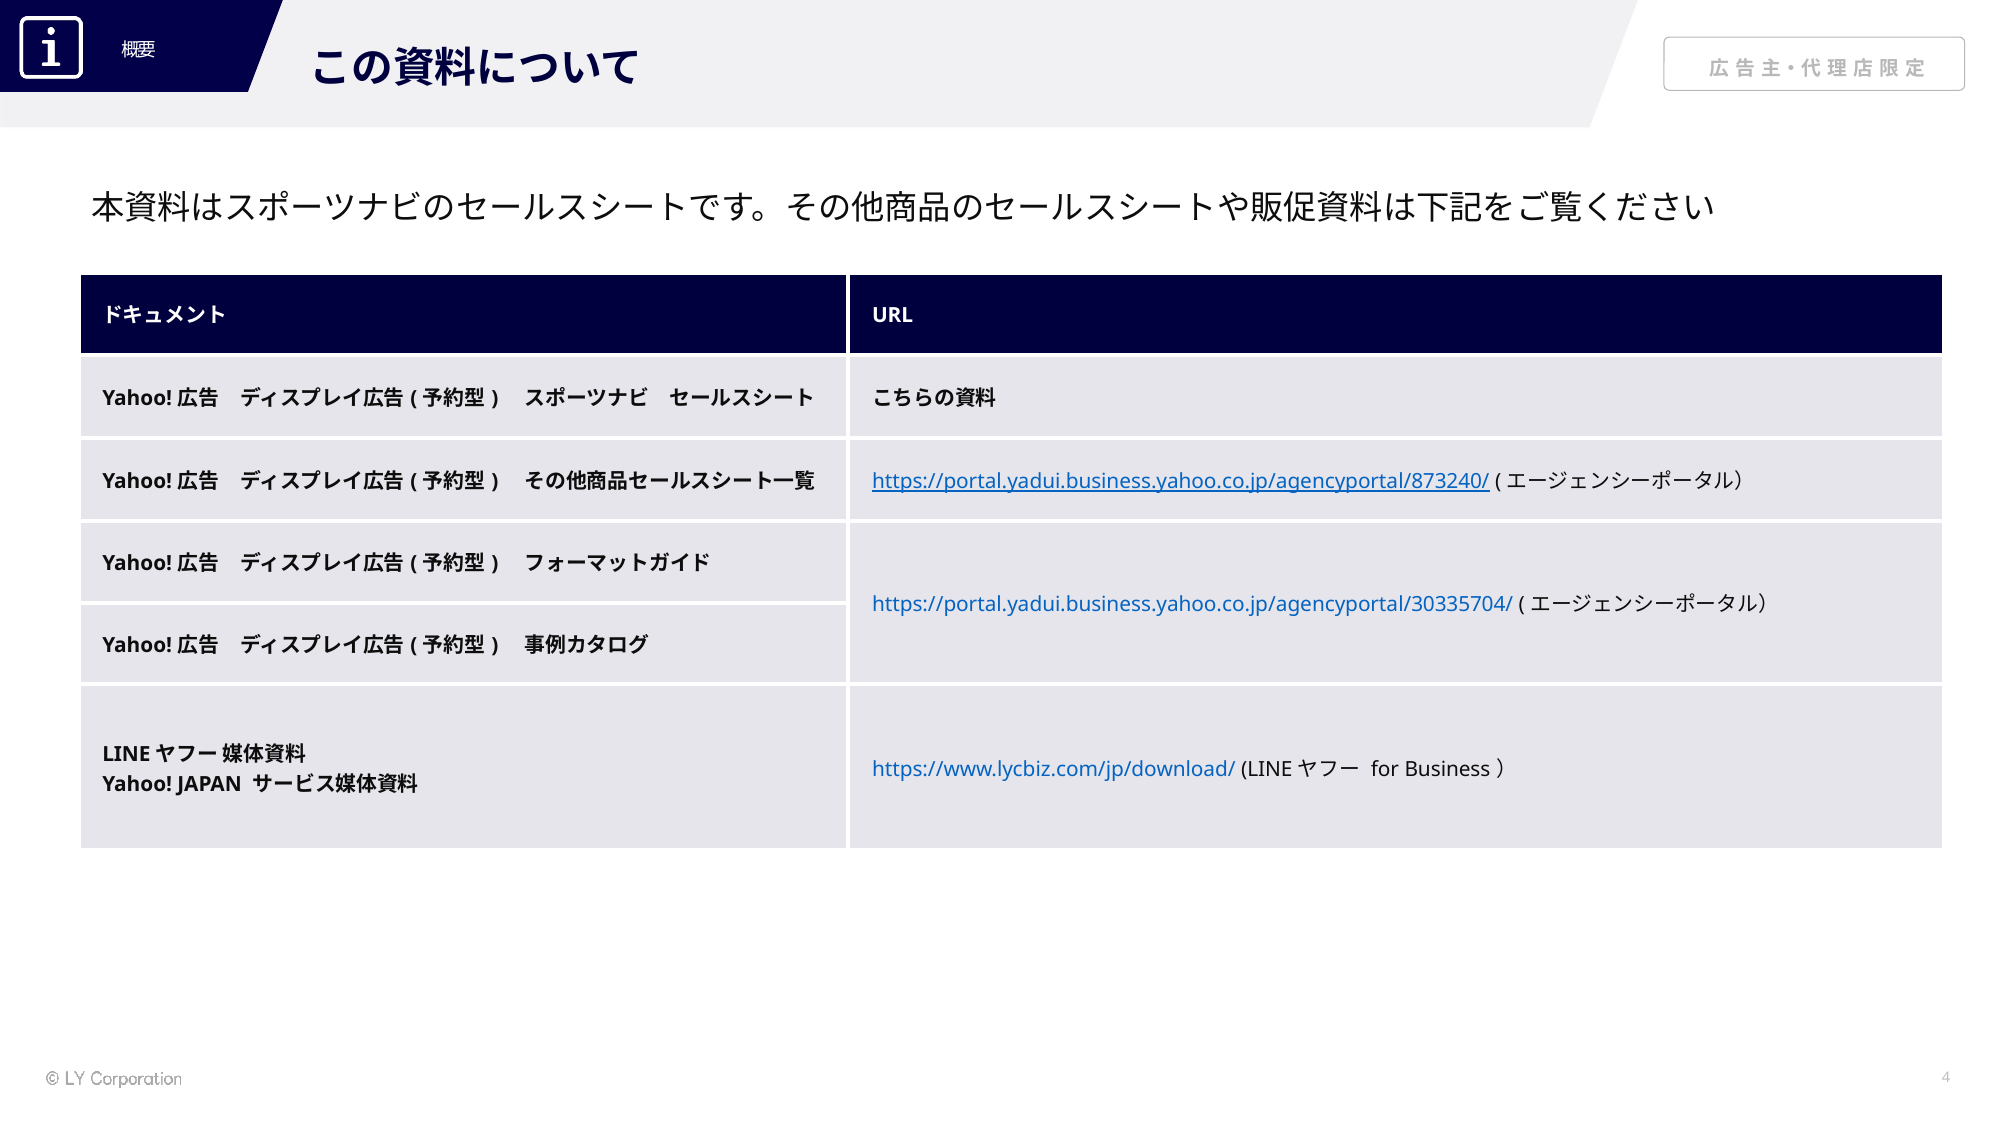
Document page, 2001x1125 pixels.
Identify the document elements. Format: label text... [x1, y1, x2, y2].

list 概要 [97, 13, 180, 81]
table_cell https://www.lycbiz.com/jp/download/ (LINEヤフー for Business） [850, 686, 1942, 848]
table_cell Yahoo!広告 ディスプレイ広告(予約型) フォーマットガイド [81, 523, 846, 601]
table_cell Yahoo!広告 ディスプレイ広告(予約型) その他商品セールスシート一覧 [81, 440, 846, 519]
table_header URL [850, 275, 1942, 353]
table_cell Yahoo!広告 ディスプレイ広告(予約型) 事例カタログ [81, 605, 846, 682]
table_header ドキュメント [81, 275, 846, 353]
text_box 本資料はスポーツナビのセールスシートです。その他商品のセールスシートや販促資料は下記をご覧ください [91, 174, 1863, 227]
table_cell Yahoo!広告 ディスプレイ広告(予約型) スポーツナビ セールスシート [81, 357, 846, 436]
picture [9, 5, 92, 87]
table_cell こちらの資料 [850, 357, 1942, 436]
table_cell LINEヤフー 媒体資料 Yahoo! JAPAN サービス媒体資料 [81, 686, 846, 848]
table_cell https://portal.yadui.business.yahoo.co.jp/agencyportal/873240/ (エージェンシーポータル） [850, 440, 1942, 519]
table_cell https://portal.yadui.business.yahoo.co.jp/agencyportal/30335704/ (エージェンシーポータル） [850, 523, 1942, 682]
picture [46, 1071, 181, 1088]
list この資料について [309, 41, 1645, 97]
